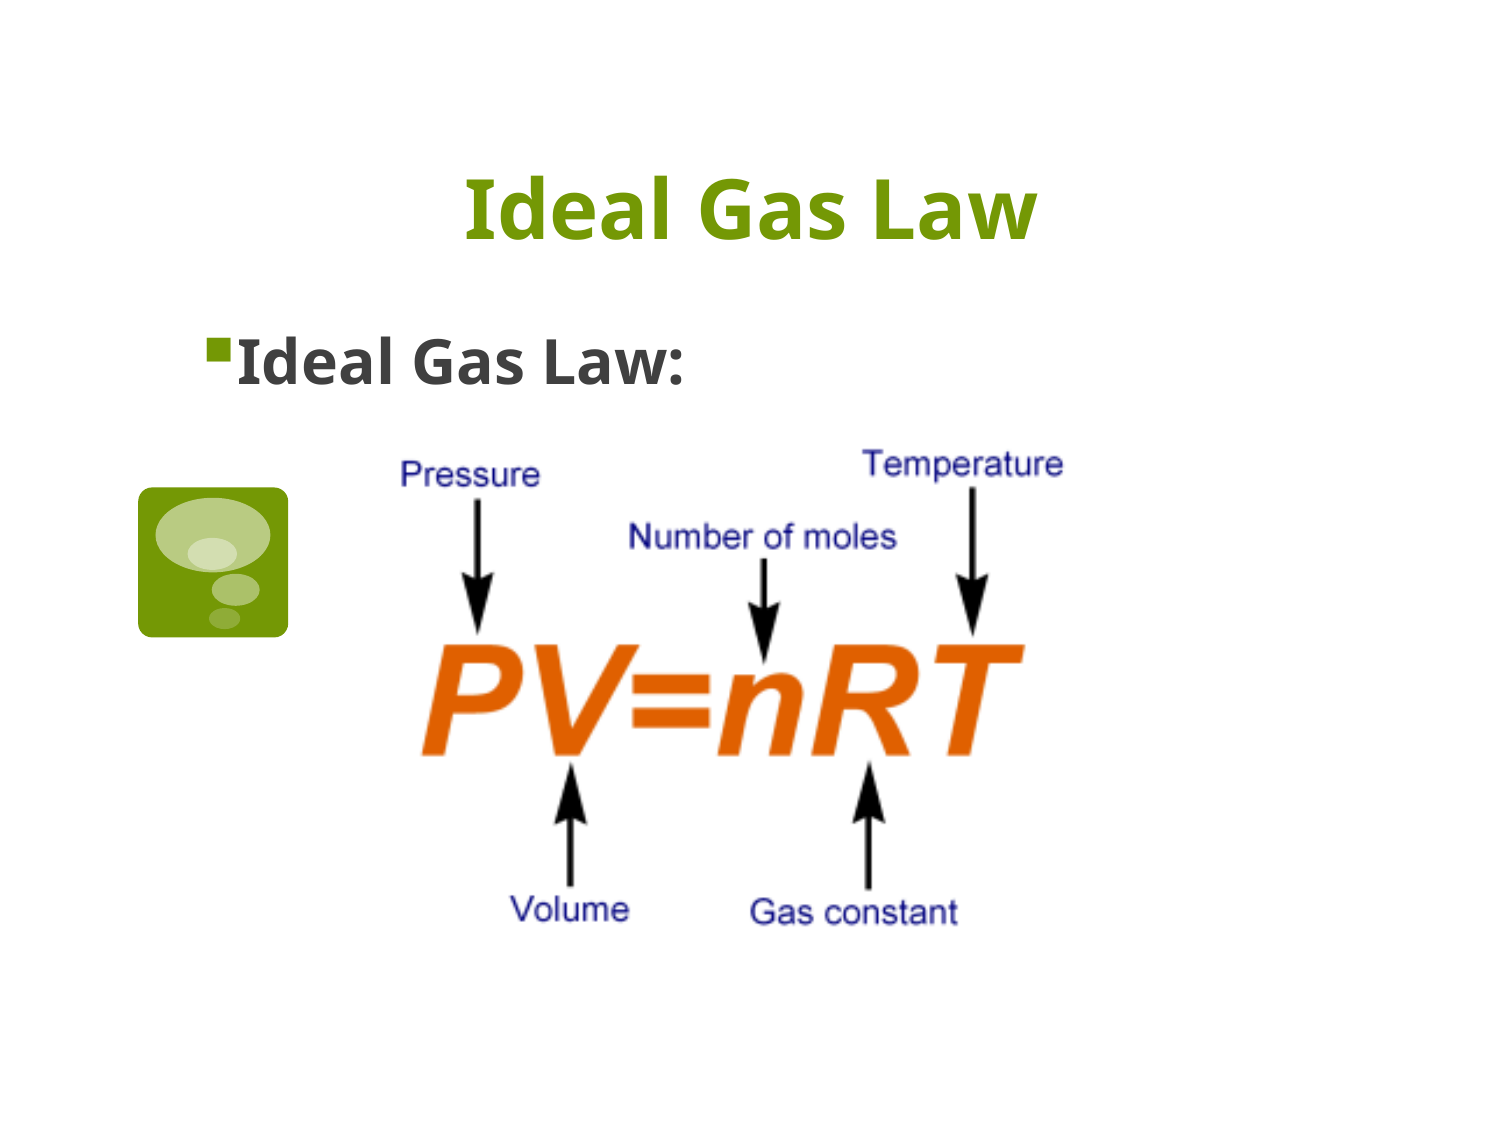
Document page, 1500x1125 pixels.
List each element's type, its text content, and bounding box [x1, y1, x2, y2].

picture [379, 435, 1078, 960]
list Ideal Gas Law: [110, 314, 1374, 1040]
title Ideal Gas Law [208, 76, 1296, 264]
